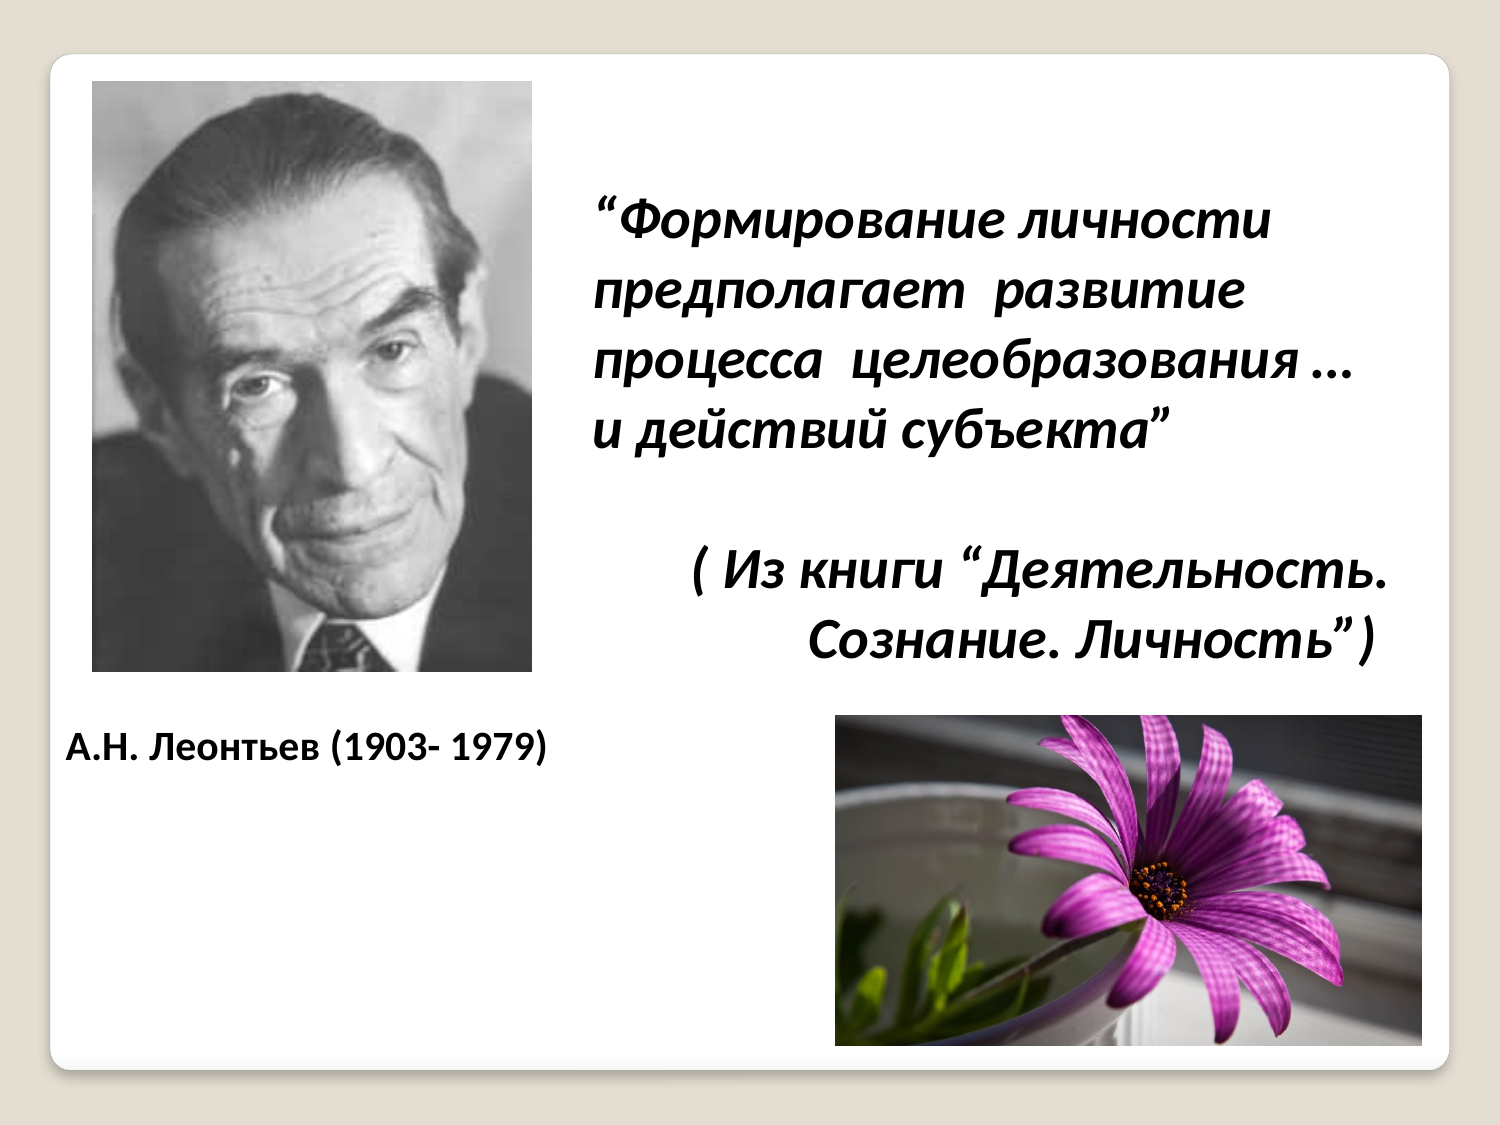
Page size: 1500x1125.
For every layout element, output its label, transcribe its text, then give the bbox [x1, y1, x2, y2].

text_box “Формирование личности предполагает развитие процесса целеобразования … и действий субъекта” ( Из книги “Деятельность. Сознание. Личность”) [578, 172, 1405, 678]
text_box А.Н. Леонтьев (1903- 1979) [41, 704, 583, 777]
picture [92, 81, 532, 672]
picture [835, 715, 1422, 1046]
